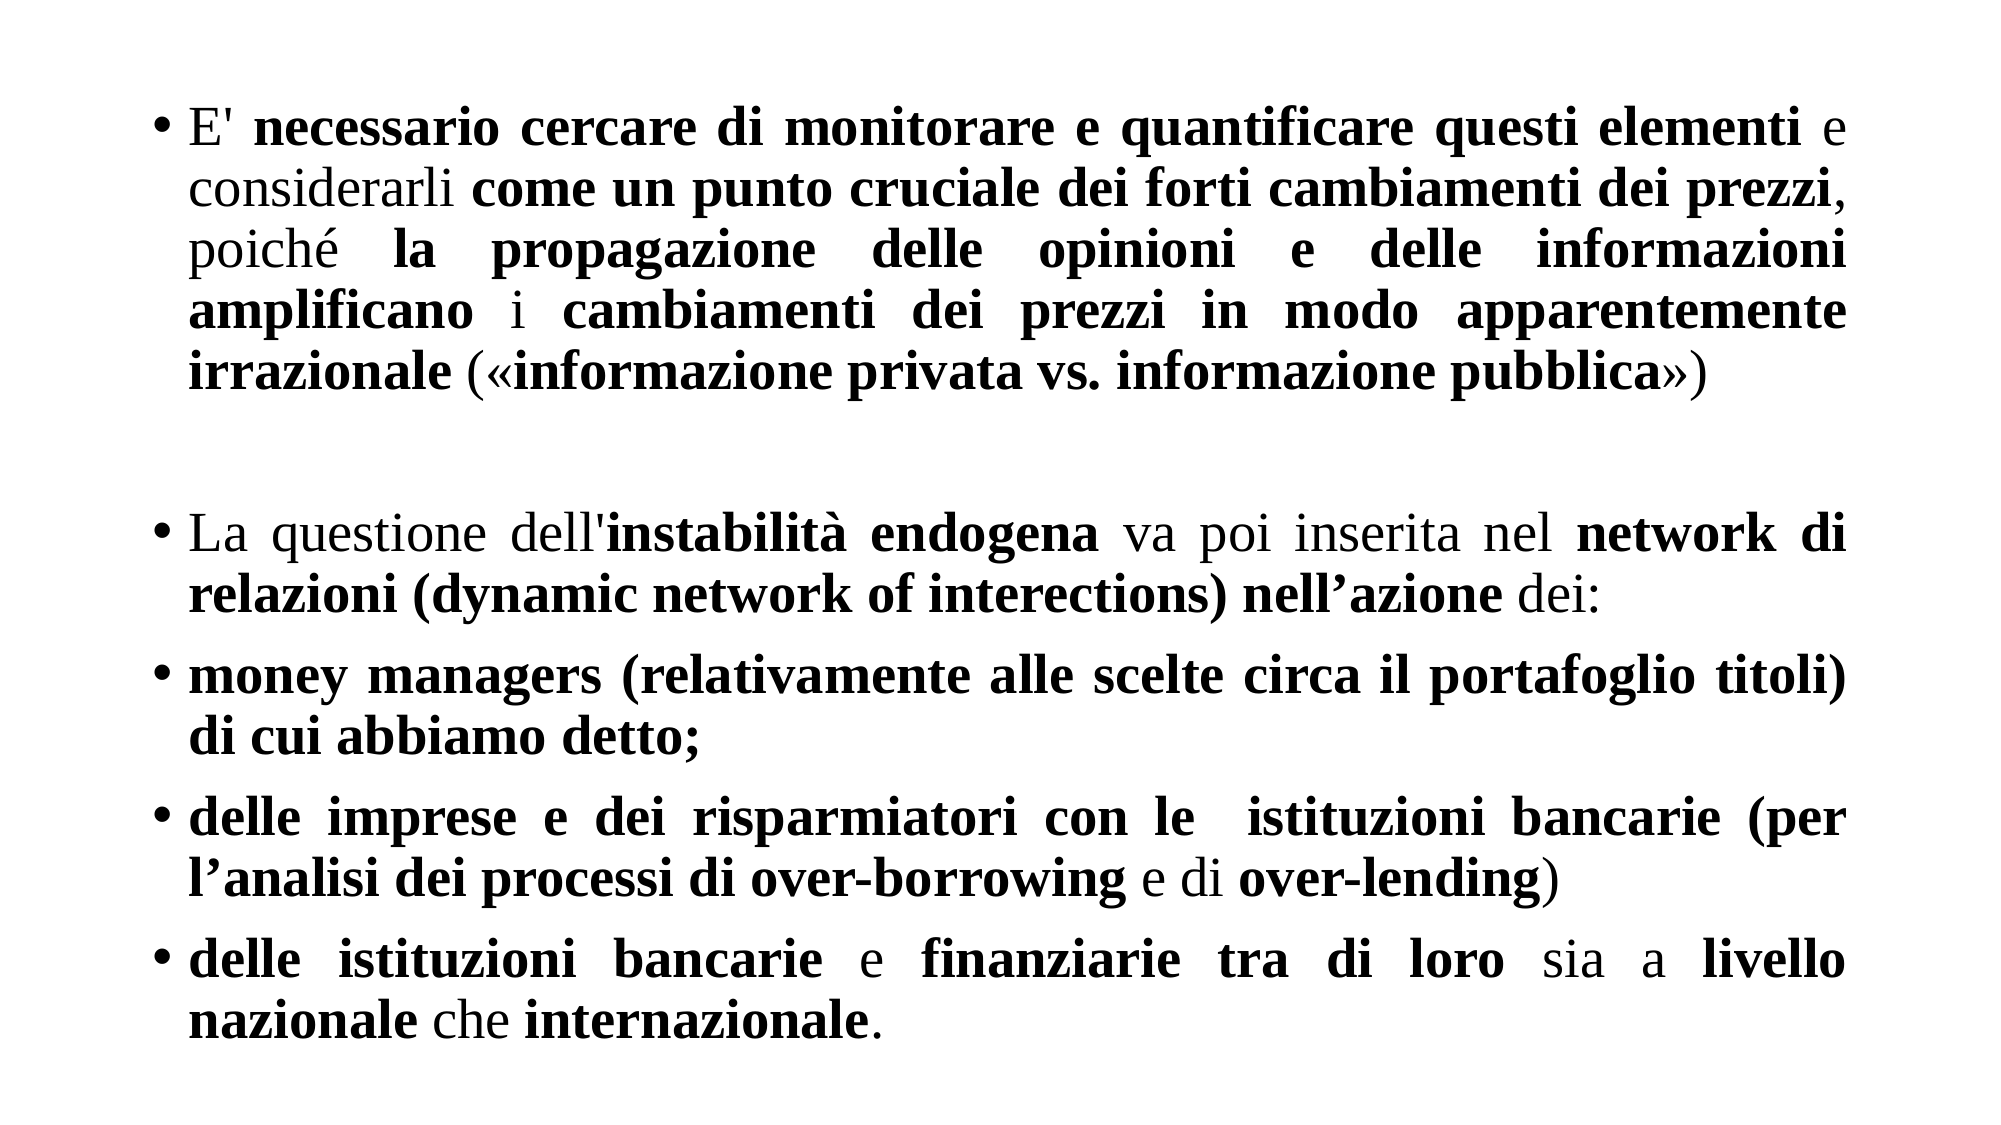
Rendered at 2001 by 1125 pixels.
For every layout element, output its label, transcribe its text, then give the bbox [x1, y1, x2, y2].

list E' necessario cercare di monitorare e quantificare questi elementi e considerarli come un punto cruciale dei forti cambiamenti dei prezzi, poiché la propagazione delle opinioni e delle informazioni amplificano i cambiamenti dei prezzi in modo apparentemente irrazionale («informazione privata vs. informazione pubblica») La questione dell'instabilità endogena va poi inserita nel network di relazioni (dynamic network of interections) nell’azione dei: money managers (relativamente alle scelte circa il portafoglio titoli) di cui abbiamo detto; delle imprese e dei risparmiatori con le istituzioni bancarie (per l’analisi dei processi di over-borrowing e di over-lending) delle istituzioni bancarie e finanziarie tra di loro sia a livello nazionale che internazionale. [137, 89, 1863, 1061]
